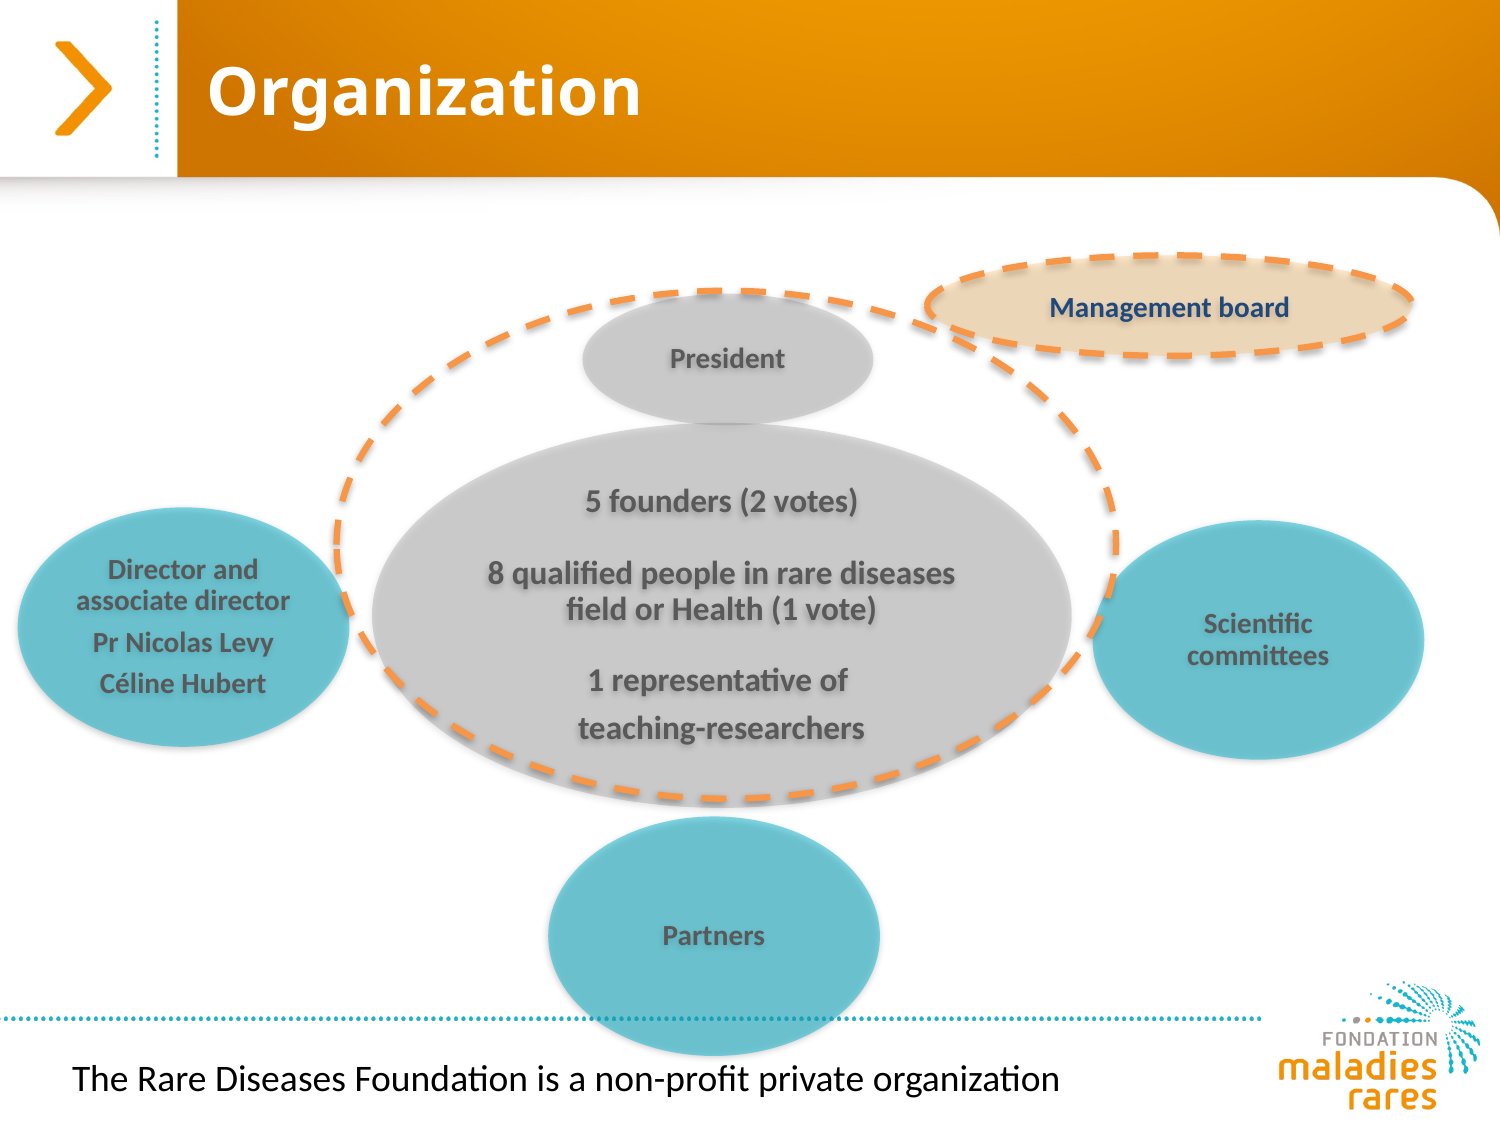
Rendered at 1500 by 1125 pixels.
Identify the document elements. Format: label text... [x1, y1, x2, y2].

text_box Management board [1022, 254, 1318, 265]
title Organization [206, 0, 1459, 178]
text_box The Rare Diseases Foundation is a non-profit private organization [57, 1085, 1077, 1107]
picture [0, 0, 1500, 1125]
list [17, 266, 1448, 1076]
